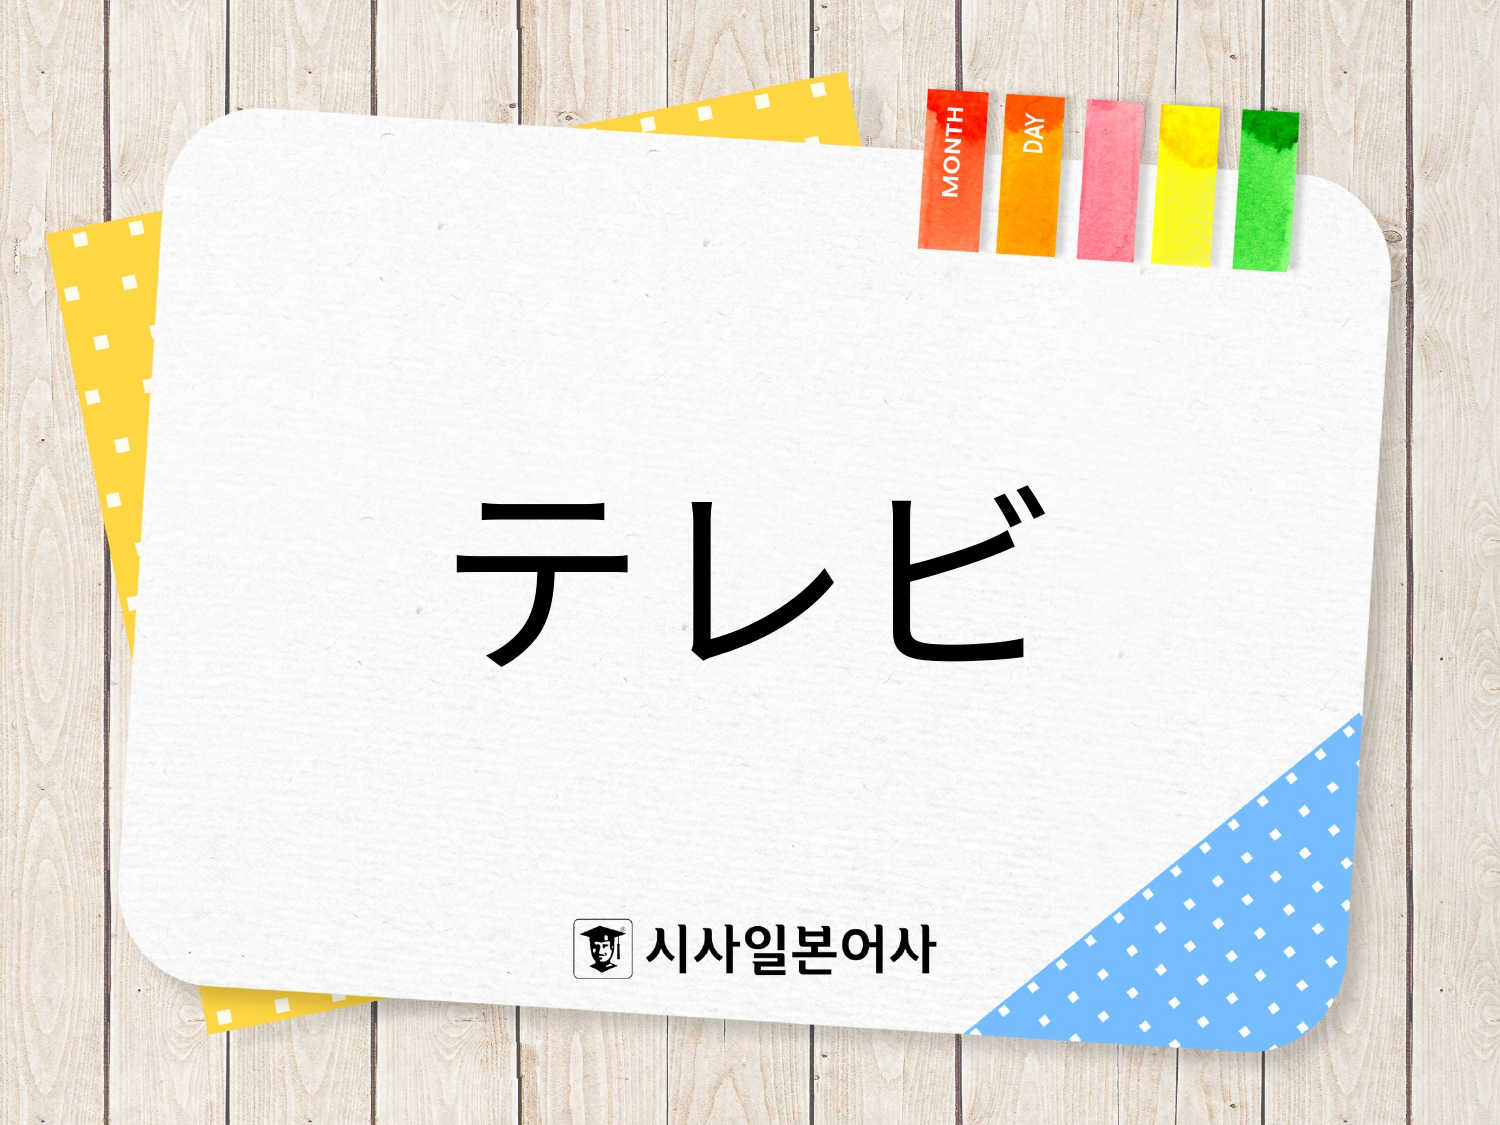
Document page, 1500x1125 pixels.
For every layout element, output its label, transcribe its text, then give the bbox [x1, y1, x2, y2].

picture [0, 0, 1500, 1125]
title テレビ [75, 338, 1425, 811]
